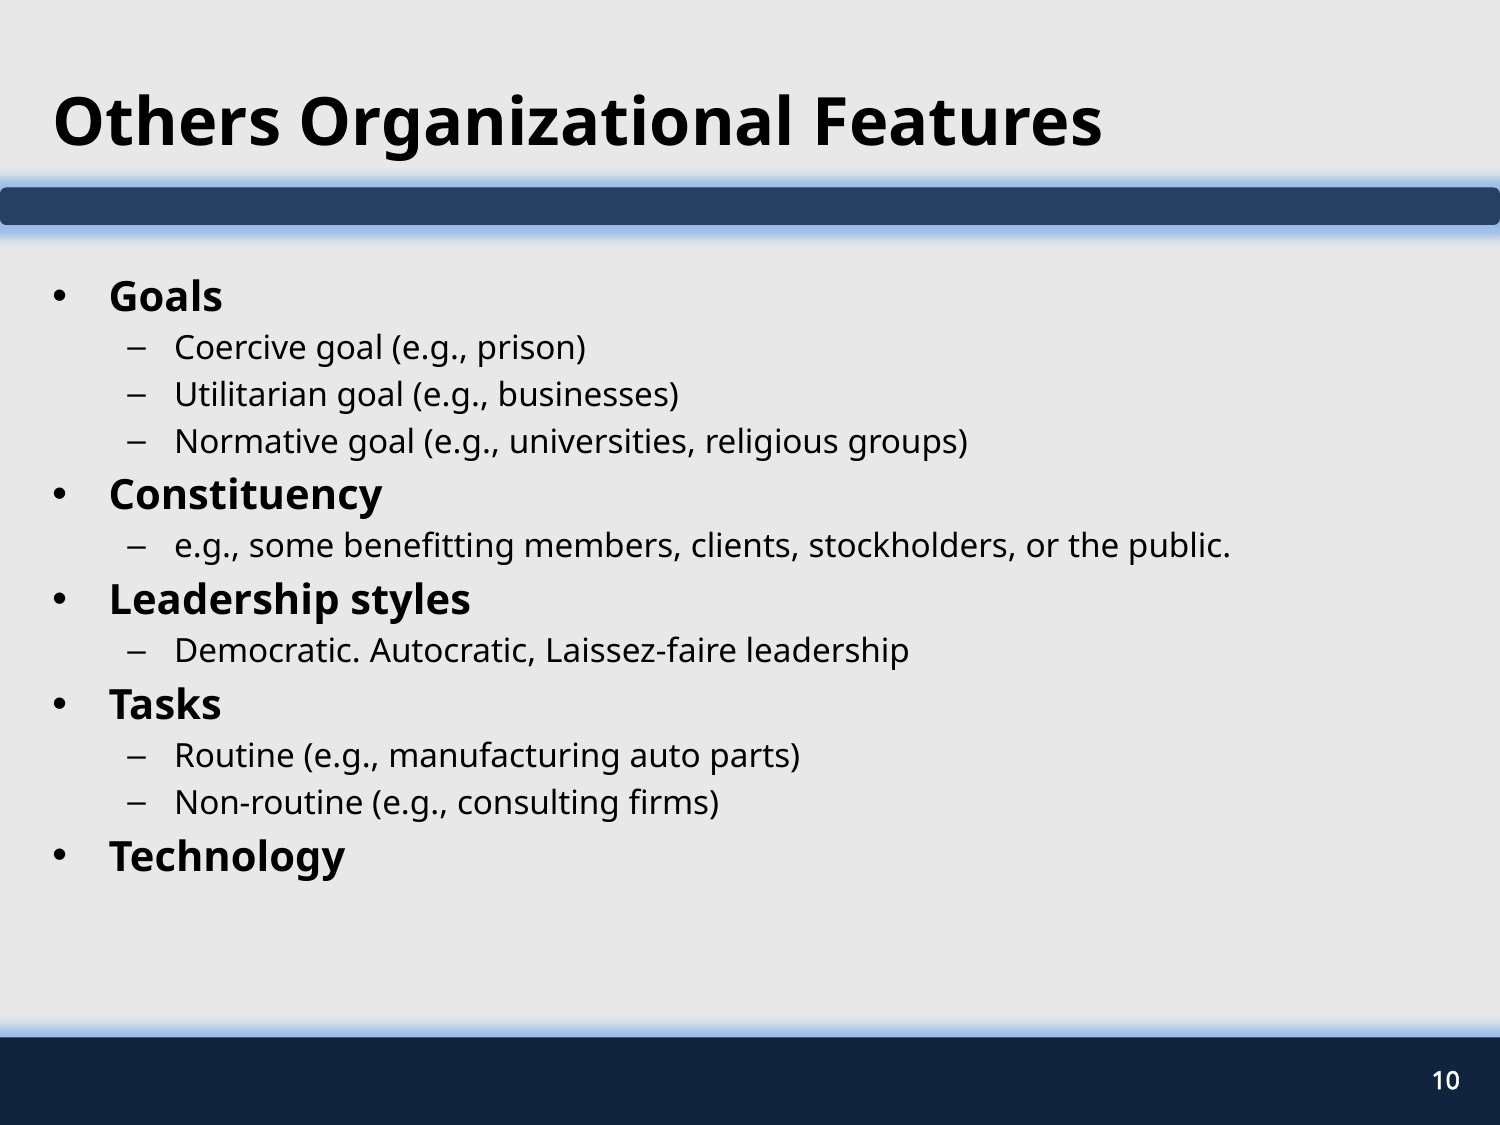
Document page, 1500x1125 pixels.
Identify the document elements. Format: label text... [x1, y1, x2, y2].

title Others Organizational Features [37, 62, 1338, 176]
list Goals Coercive goal (e.g., prison) Utilitarian goal (e.g., businesses) Normative goal (e.g., universities, religious groups) Constituency e.g., some benefitting members, clients, stockholders, or the public. Leadership styles Democratic. Autocratic, Laissez-faire leadership Tasks Routine (e.g., manufacturing auto parts) Non-routine (e.g., consulting firms) Technology [37, 262, 1475, 1013]
slide_number 10 [1412, 1050, 1475, 1113]
